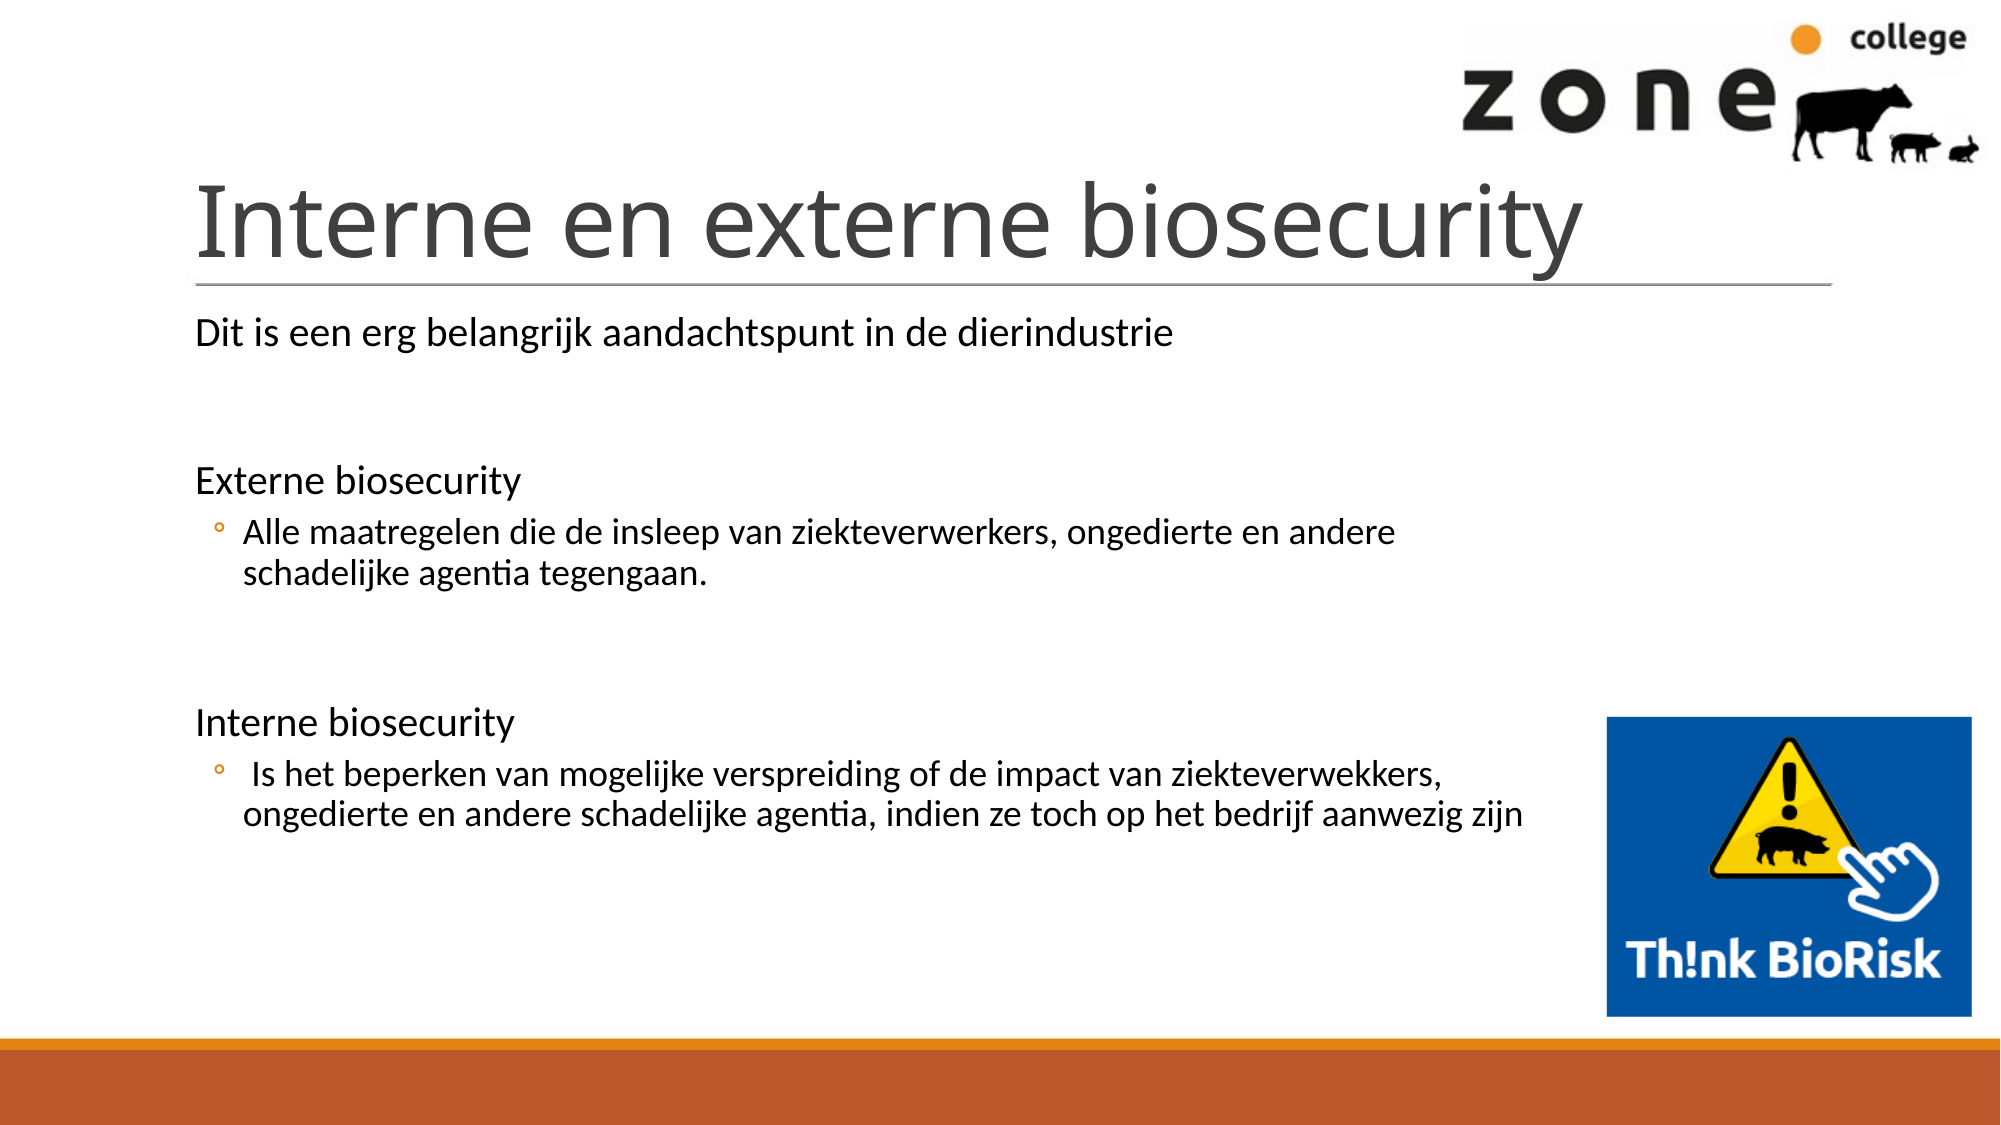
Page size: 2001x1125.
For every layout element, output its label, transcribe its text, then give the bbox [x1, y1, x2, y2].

title Interne en externe biosecurity [180, 47, 1830, 285]
picture [0, 0, 2001, 1125]
list Dit is een erg belangrijk aandachtspunt in de dierindustrie Externe biosecurity Alle maatregelen die de insleep van ziekteverwerkers, ongedierte en andere schadelijke agentia tegengaan. Interne biosecurity Is het beperken van mogelijke verspreiding of de impact van ziekteverwekkers, ongedierte en andere schadelijke agentia, indien ze toch op het bedrijf aanwezig zijn [180, 302, 1543, 963]
